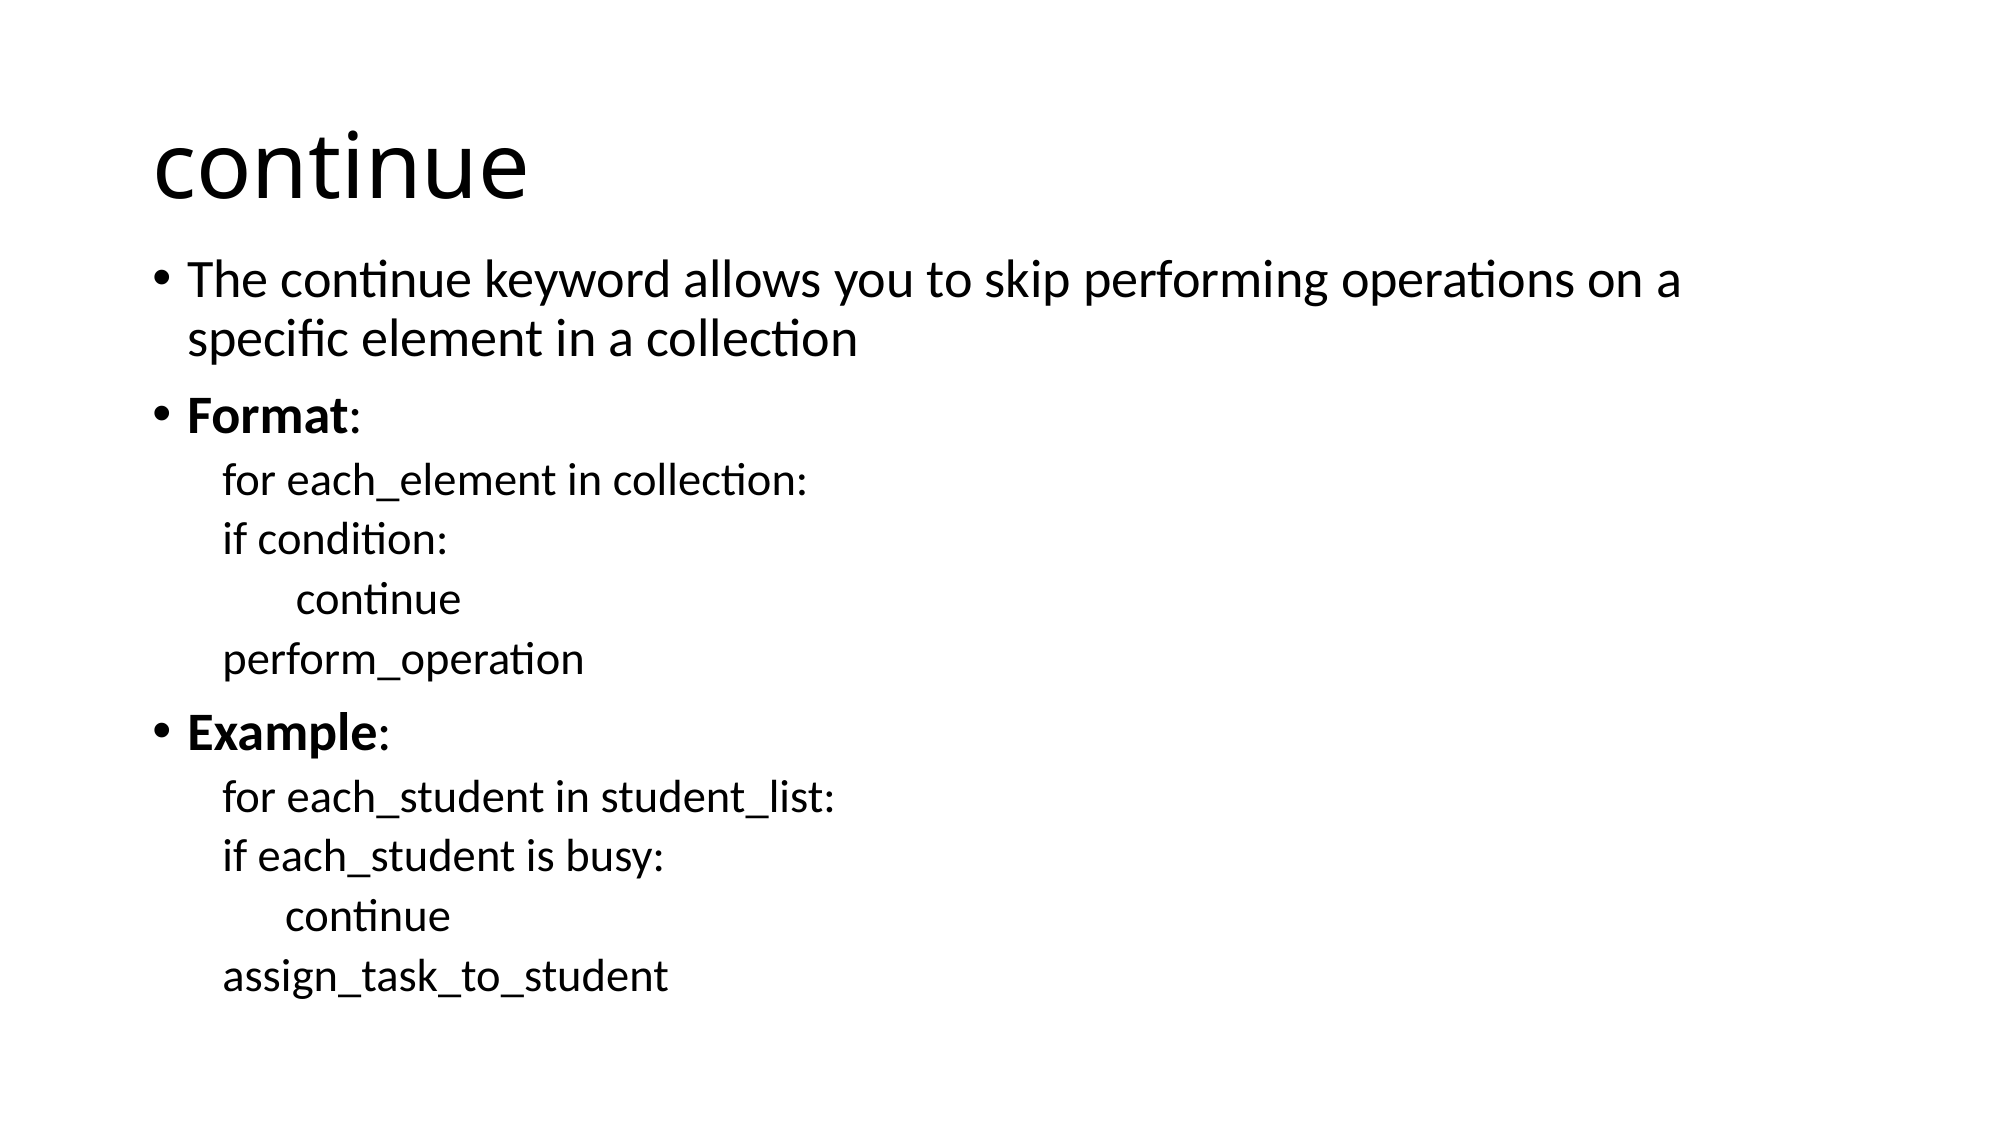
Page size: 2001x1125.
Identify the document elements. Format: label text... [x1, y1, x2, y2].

list The continue keyword allows you to skip performing operations on a specific element in a collection Format: for each_element in collection: if condition: continue perform_operation Example: for each_student in student_list: if each_student is busy: continue assign_task_to_student [137, 243, 1863, 1014]
title continue [137, 59, 1863, 243]
